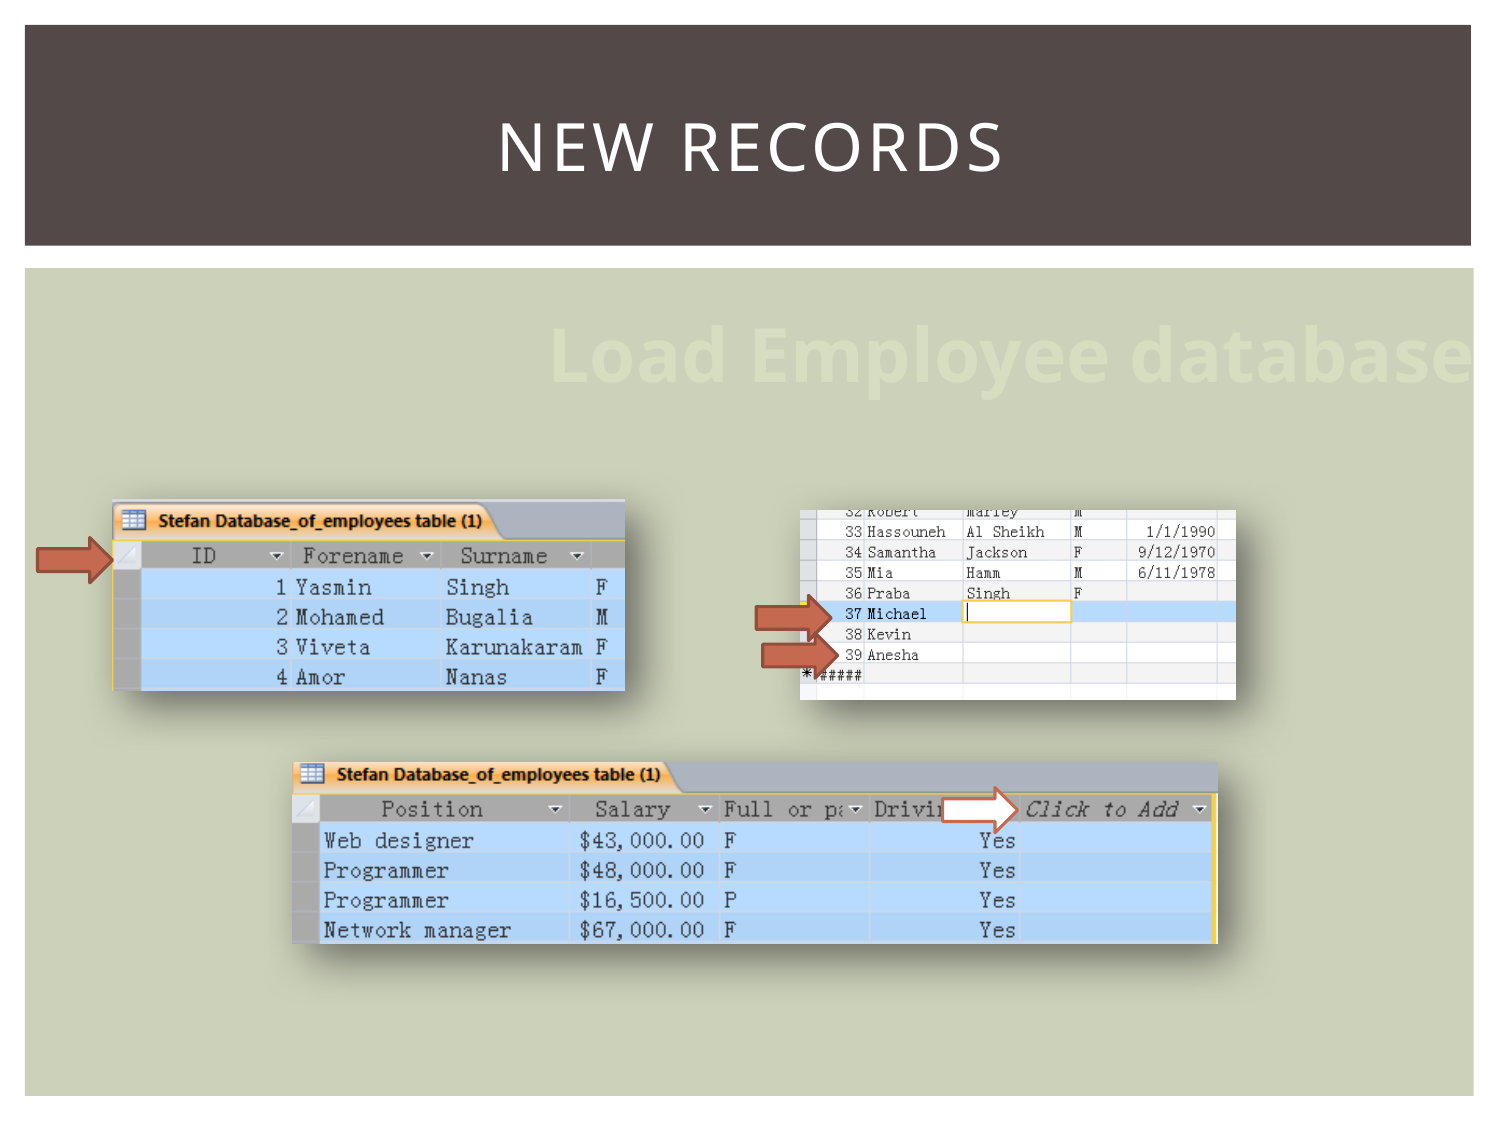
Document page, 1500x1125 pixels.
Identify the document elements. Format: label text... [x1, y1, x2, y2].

picture [112, 499, 626, 691]
picture [799, 510, 1236, 700]
text_box [35, 536, 107, 585]
picture [292, 762, 1219, 945]
text_box [754, 605, 795, 631]
text_box Load Employee database [532, 299, 1491, 405]
text_box [761, 642, 795, 669]
title New records [62, 58, 1438, 232]
